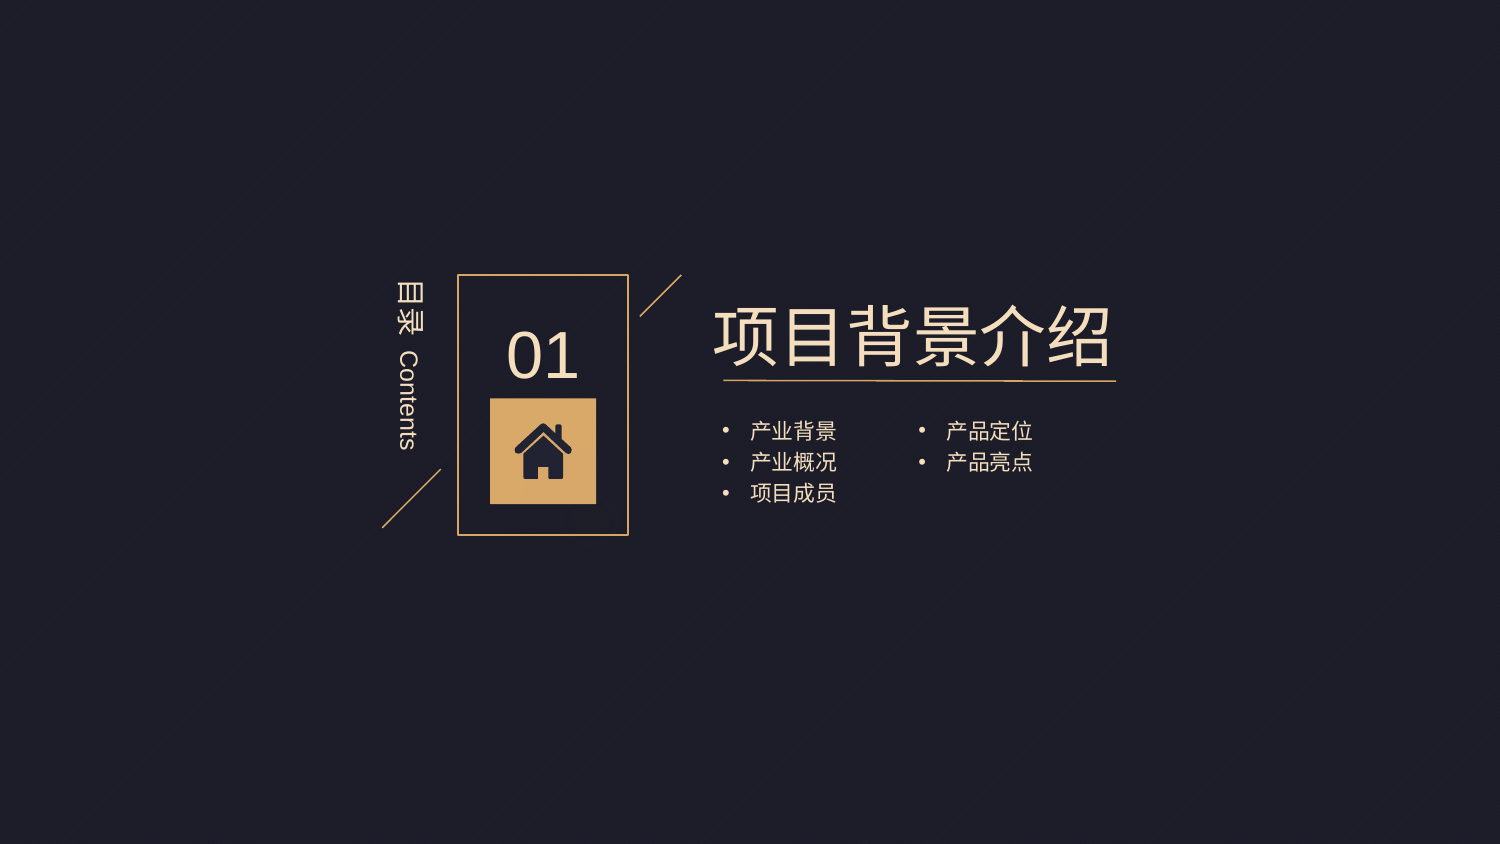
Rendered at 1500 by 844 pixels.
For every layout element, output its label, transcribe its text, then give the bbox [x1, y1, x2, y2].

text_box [513, 422, 573, 480]
text_box 项目背景介绍 [694, 274, 1132, 379]
text_box 01 [496, 292, 591, 397]
text_box 产业背景 产业概况 项目成员 [707, 404, 897, 514]
text_box [456, 273, 630, 537]
text_box 产品定位 产品亮点 [903, 404, 1093, 483]
text_box 目录 Contents [388, 267, 443, 469]
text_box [381, 468, 442, 529]
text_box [639, 274, 682, 317]
text_box [488, 396, 598, 506]
